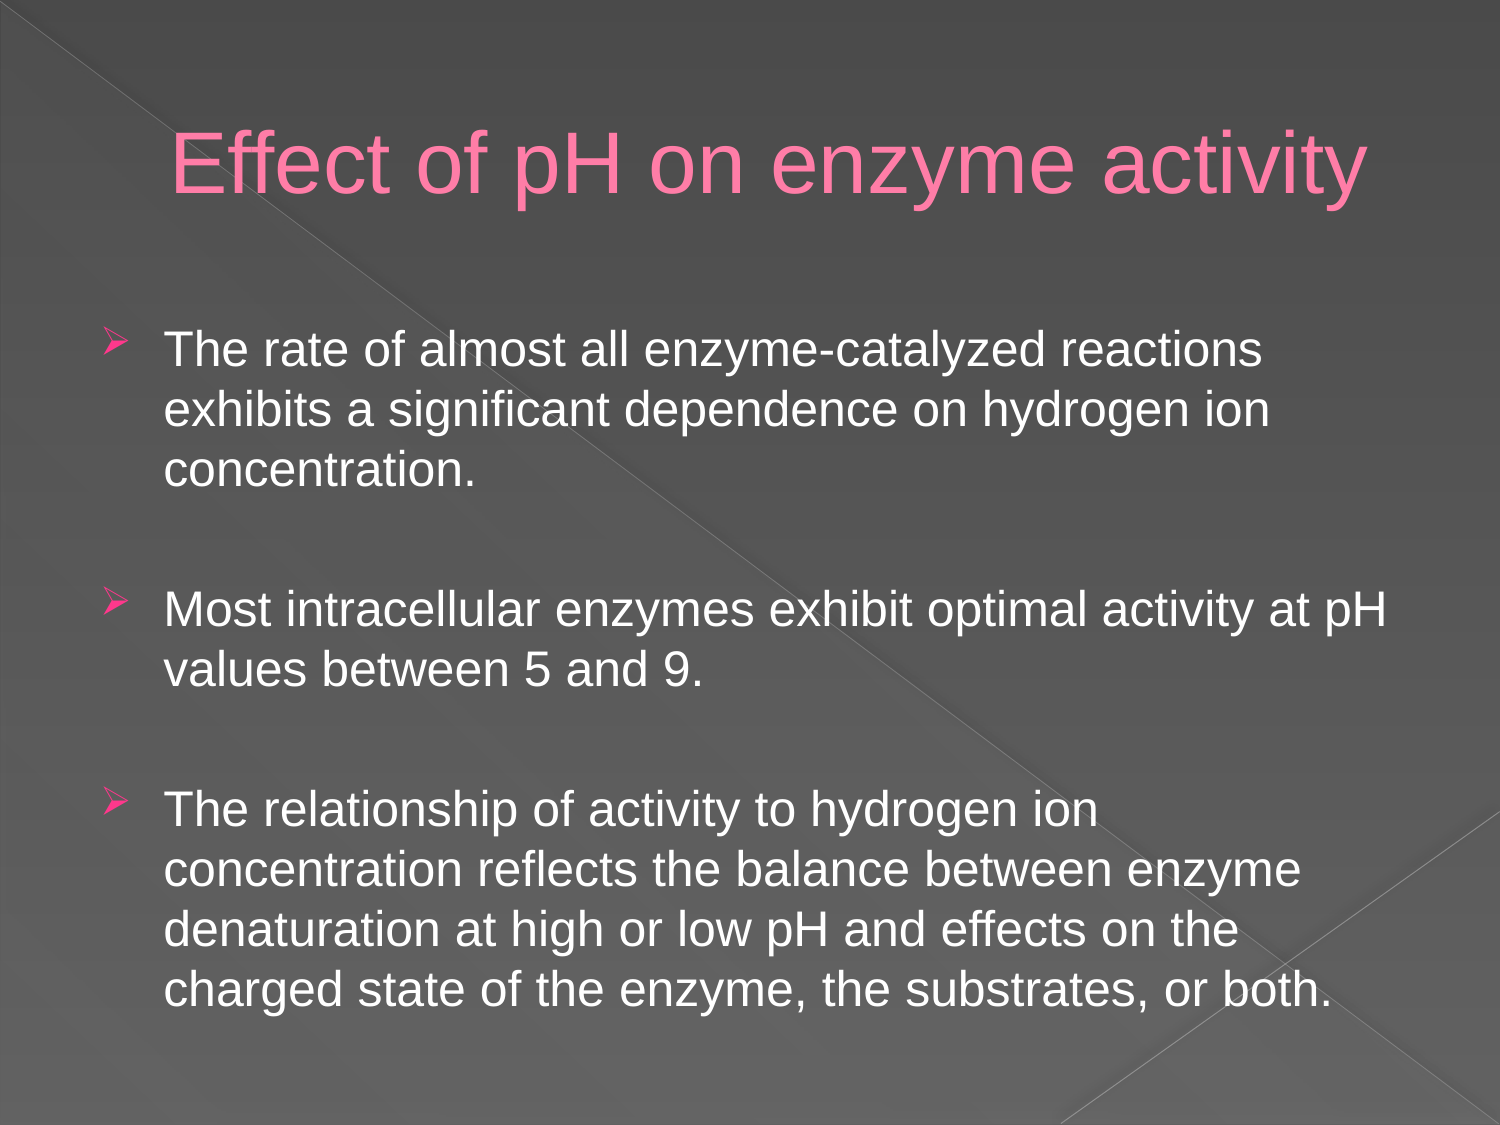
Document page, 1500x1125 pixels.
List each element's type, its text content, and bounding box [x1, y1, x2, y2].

title Effect of pH on enzyme activity [75, 43, 1425, 274]
list The rate of almost all enzyme-catalyzed reactions exhibits a significant dependence on hydrogen ion concentration. Most intracellular enzymes exhibit optimal activity at pH values between 5 and 9. The relationship of activity to hydrogen ion concentration reflects the balance between enzyme denaturation at high or low pH and effects on the charged state of the enzyme, the substrates, or both. [75, 308, 1425, 1059]
